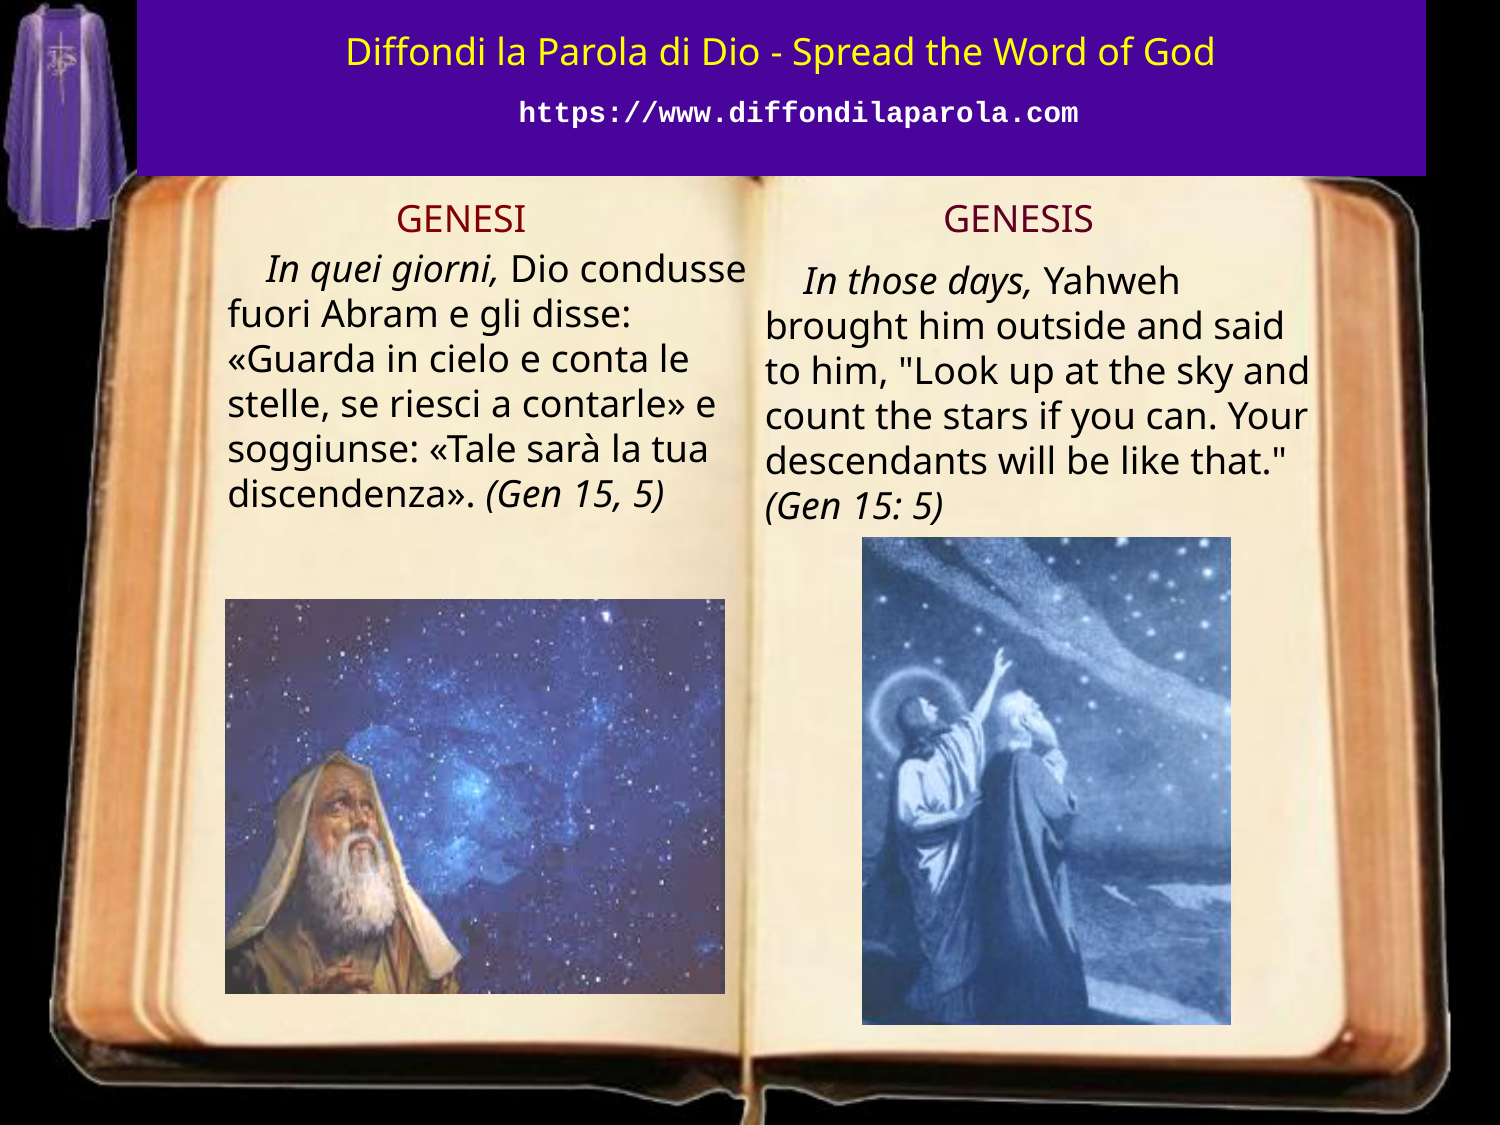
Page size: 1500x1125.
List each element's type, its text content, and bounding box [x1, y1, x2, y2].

text_box In quei giorni, Dio condusse fuori Abram e gli disse: «Guarda in cielo e conta le stelle, se riesci a contarle» e soggiunse: «Tale sarà la tua discendenza». (Gen 15, 5) [212, 237, 763, 523]
text_box GENESI [174, 187, 738, 248]
text_box GENESIS [762, 187, 1275, 248]
text_box In those days, Yahweh brought him outside and said to him, "Look up at the sky and count the stars if you can. Your descendants will be like that." (Gen 15: 5) [749, 249, 1338, 536]
text_box Diffondi la Parola di Dio - Spread the Word of God https://www.diffondilaparola.com [137, 0, 1425, 176]
picture [0, 0, 1500, 1125]
